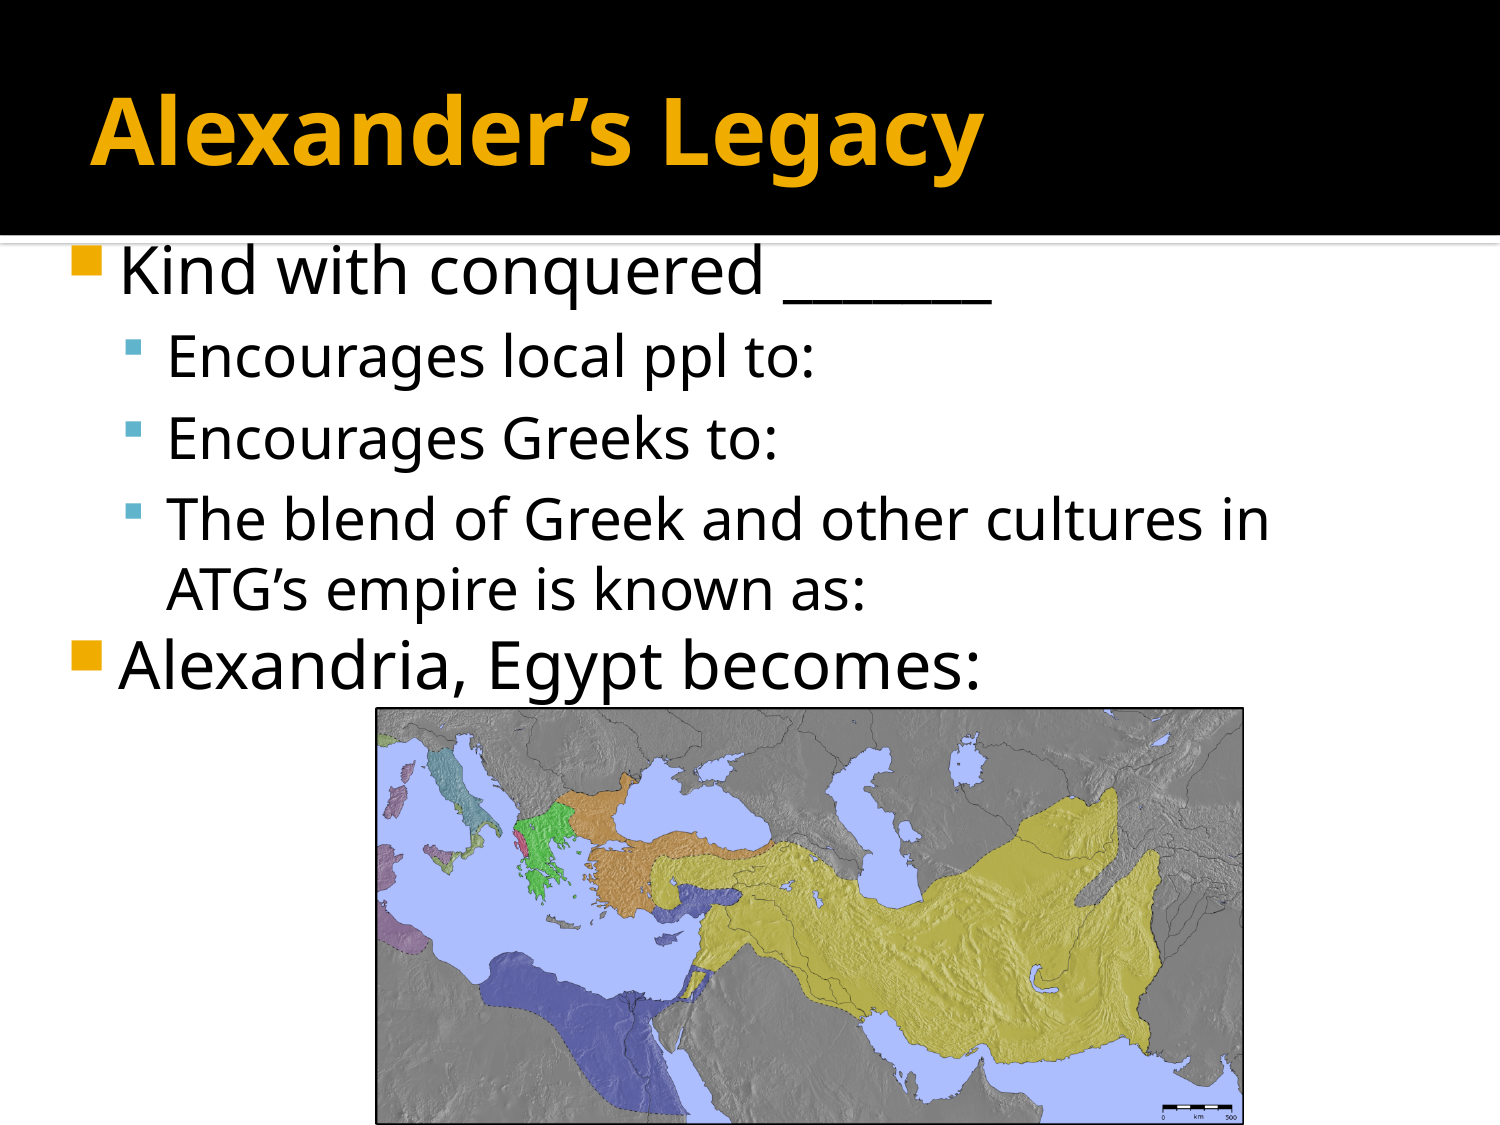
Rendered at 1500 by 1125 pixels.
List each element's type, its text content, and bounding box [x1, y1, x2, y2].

list Kind with conquered _______ Encourages local ppl to: Encourages Greeks to: The blend of Greek and other cultures in ATG’s empire is known as: Alexandria, Egypt becomes: [37, 212, 1438, 1063]
title Alexander’s Legacy [75, 25, 1425, 212]
picture [374, 707, 1244, 1125]
